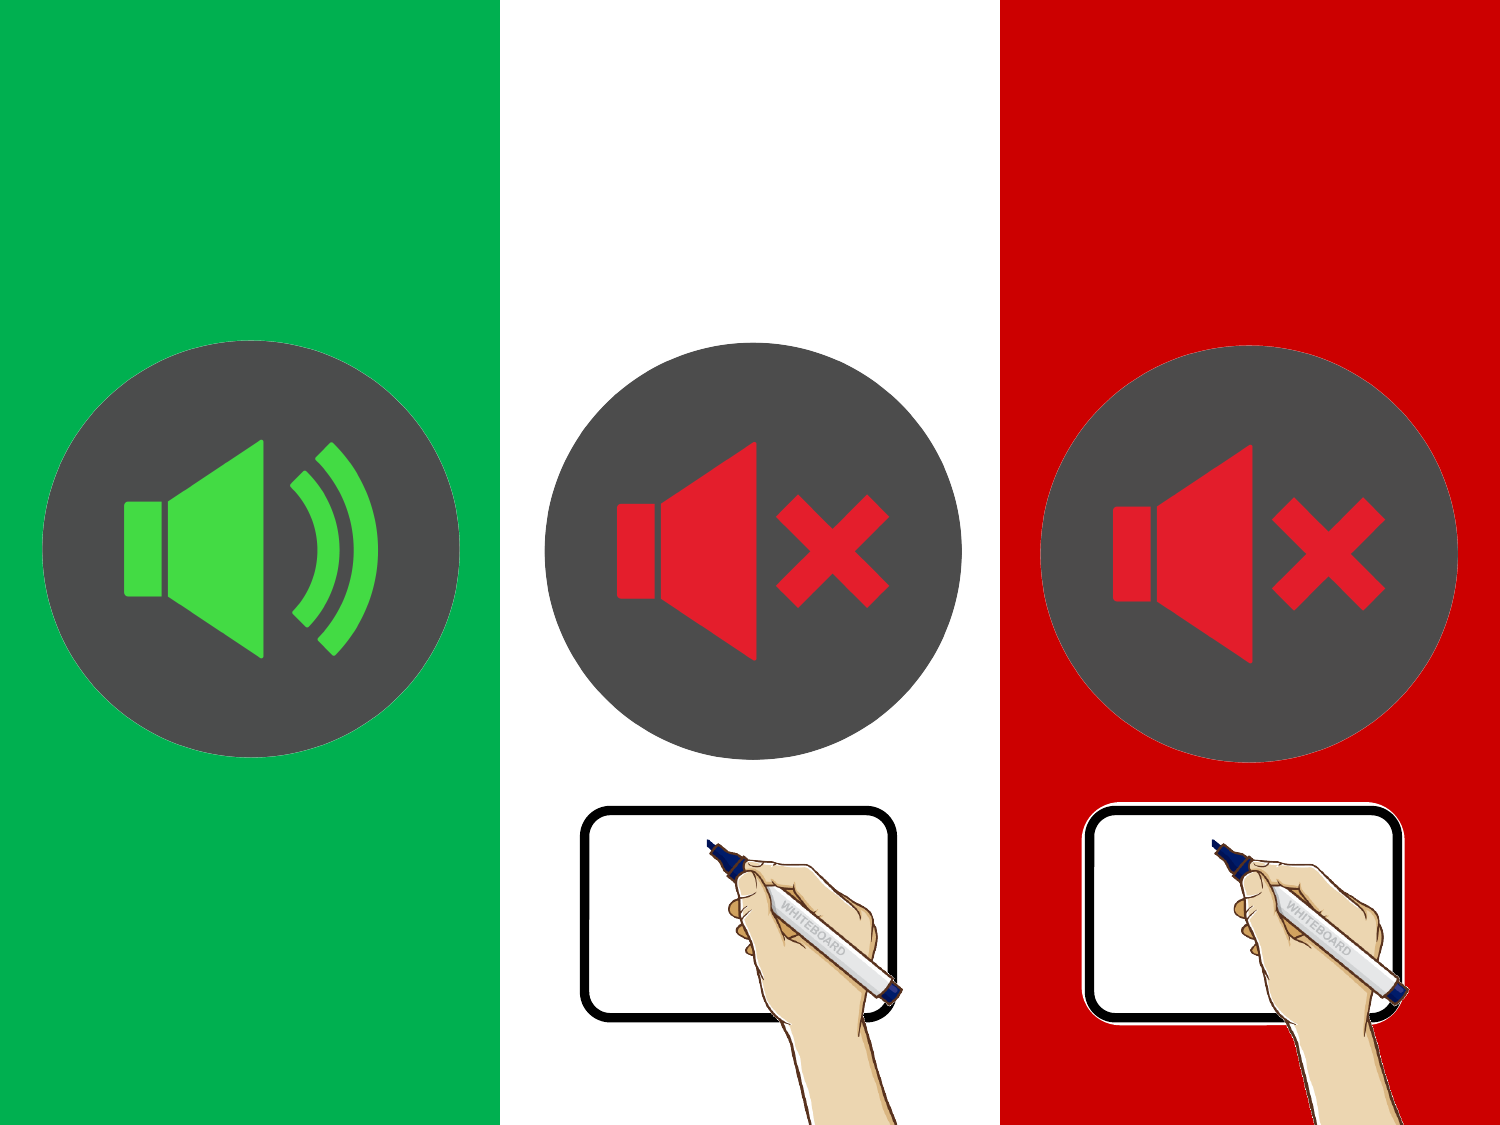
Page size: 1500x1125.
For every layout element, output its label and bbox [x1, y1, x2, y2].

picture [25, 328, 479, 774]
table_header [1000, 0, 1500, 1125]
picture [1211, 824, 1424, 1125]
text_box [1087, 808, 1396, 1020]
table_header [500, 0, 1000, 1125]
text_box [1081, 802, 1400, 1026]
picture [1009, 328, 1477, 779]
table_header [0, 0, 500, 1125]
picture [513, 326, 981, 776]
text_box [584, 810, 919, 1125]
